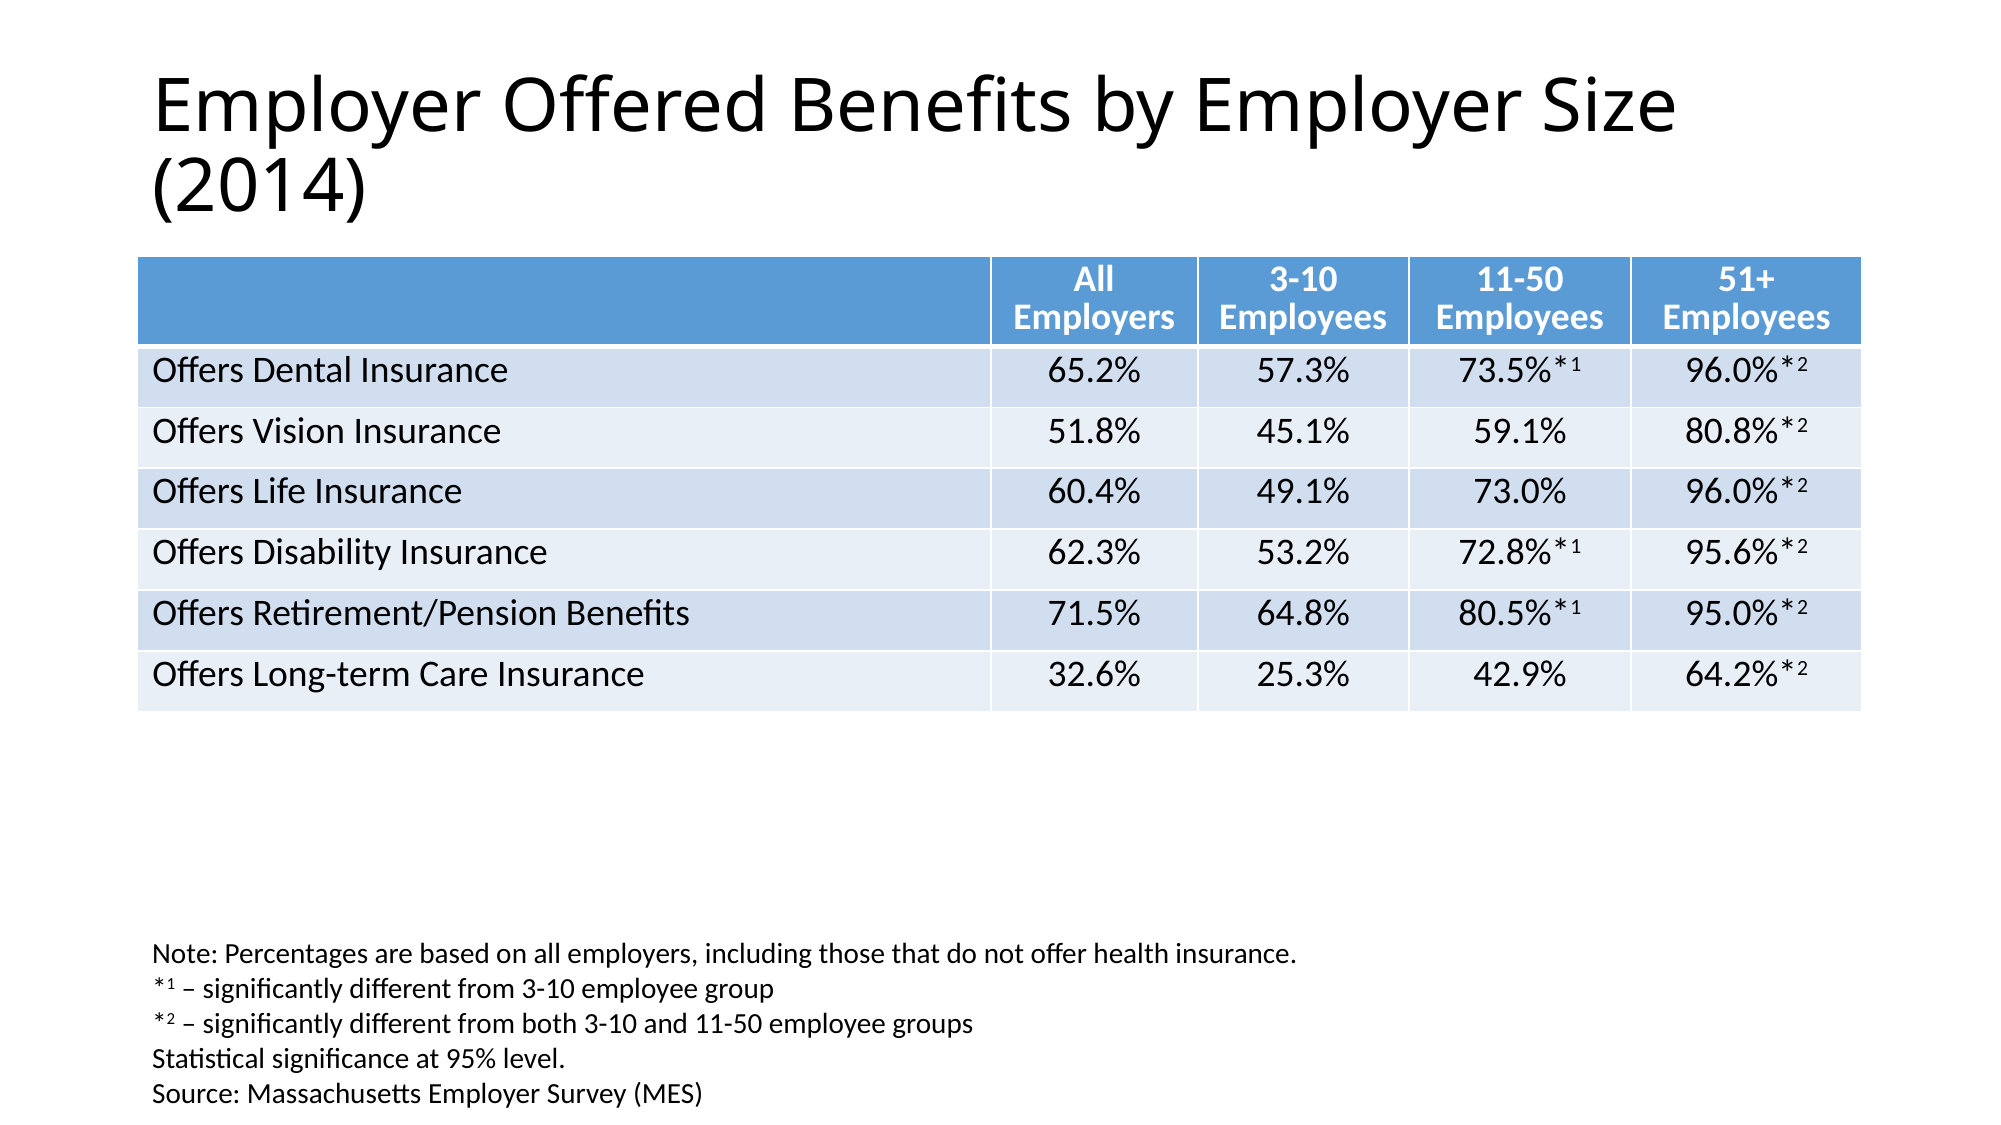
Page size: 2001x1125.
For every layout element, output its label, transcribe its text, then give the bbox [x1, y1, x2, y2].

table_cell 60.4% [992, 469, 1197, 528]
table_cell 64.8% [1199, 591, 1408, 650]
table_header All Employers [992, 257, 1197, 344]
table_header 3-10 Employees [1199, 257, 1408, 344]
table_cell Offers Life Insurance [138, 469, 990, 528]
table_cell 32.6% [992, 652, 1197, 711]
table_cell 62.3% [992, 530, 1197, 589]
table_cell 25.3% [1199, 652, 1408, 711]
table_cell 80.5%*1 [1410, 591, 1630, 650]
text_box Note: Percentages are based on all employers, including those that do not offer health insurance. *1 – significantly different from 3-10 employee group *2 – significantly different from both 3-10 and 11-50 employee groups Statistical significance at 95% level. Source: Massachusetts Employer Survey (MES) [137, 926, 1863, 1125]
table_cell 51.8% [992, 408, 1197, 467]
table_header 51+ Employees [1632, 257, 1861, 344]
table_cell Offers Long-term Care Insurance [138, 652, 990, 711]
table_cell 57.3% [1199, 349, 1408, 407]
table_cell 45.1% [1199, 408, 1408, 467]
table_cell 95.6%*2 [1632, 530, 1861, 589]
table_cell 71.5% [992, 591, 1197, 650]
table_cell 65.2% [992, 349, 1197, 407]
table_cell 96.0%*2 [1632, 469, 1861, 528]
table_cell 96.0%*2 [1632, 349, 1861, 407]
table_cell 72.8%*1 [1410, 530, 1630, 589]
table_cell 73.5%*1 [1410, 349, 1630, 407]
table_cell 53.2% [1199, 530, 1408, 589]
table_cell Offers Retirement/Pension Benefits [138, 591, 990, 650]
table_cell 95.0%*2 [1632, 591, 1861, 650]
table_cell Offers Dental Insurance [138, 349, 990, 407]
table_cell Offers Vision Insurance [138, 408, 990, 467]
title Employer Offered Benefits by Employer Size (2014) [137, 59, 1793, 236]
table_cell Offers Disability Insurance [138, 530, 990, 589]
table_cell 80.8%*2 [1632, 408, 1861, 467]
table_header 11-50 Employees [1410, 257, 1630, 344]
table_cell 64.2%*2 [1632, 652, 1861, 711]
table_cell 42.9% [1410, 652, 1630, 711]
table_header [138, 257, 990, 344]
table_cell 73.0% [1410, 469, 1630, 528]
table_cell 49.1% [1199, 469, 1408, 528]
table_cell 59.1% [1410, 408, 1630, 467]
